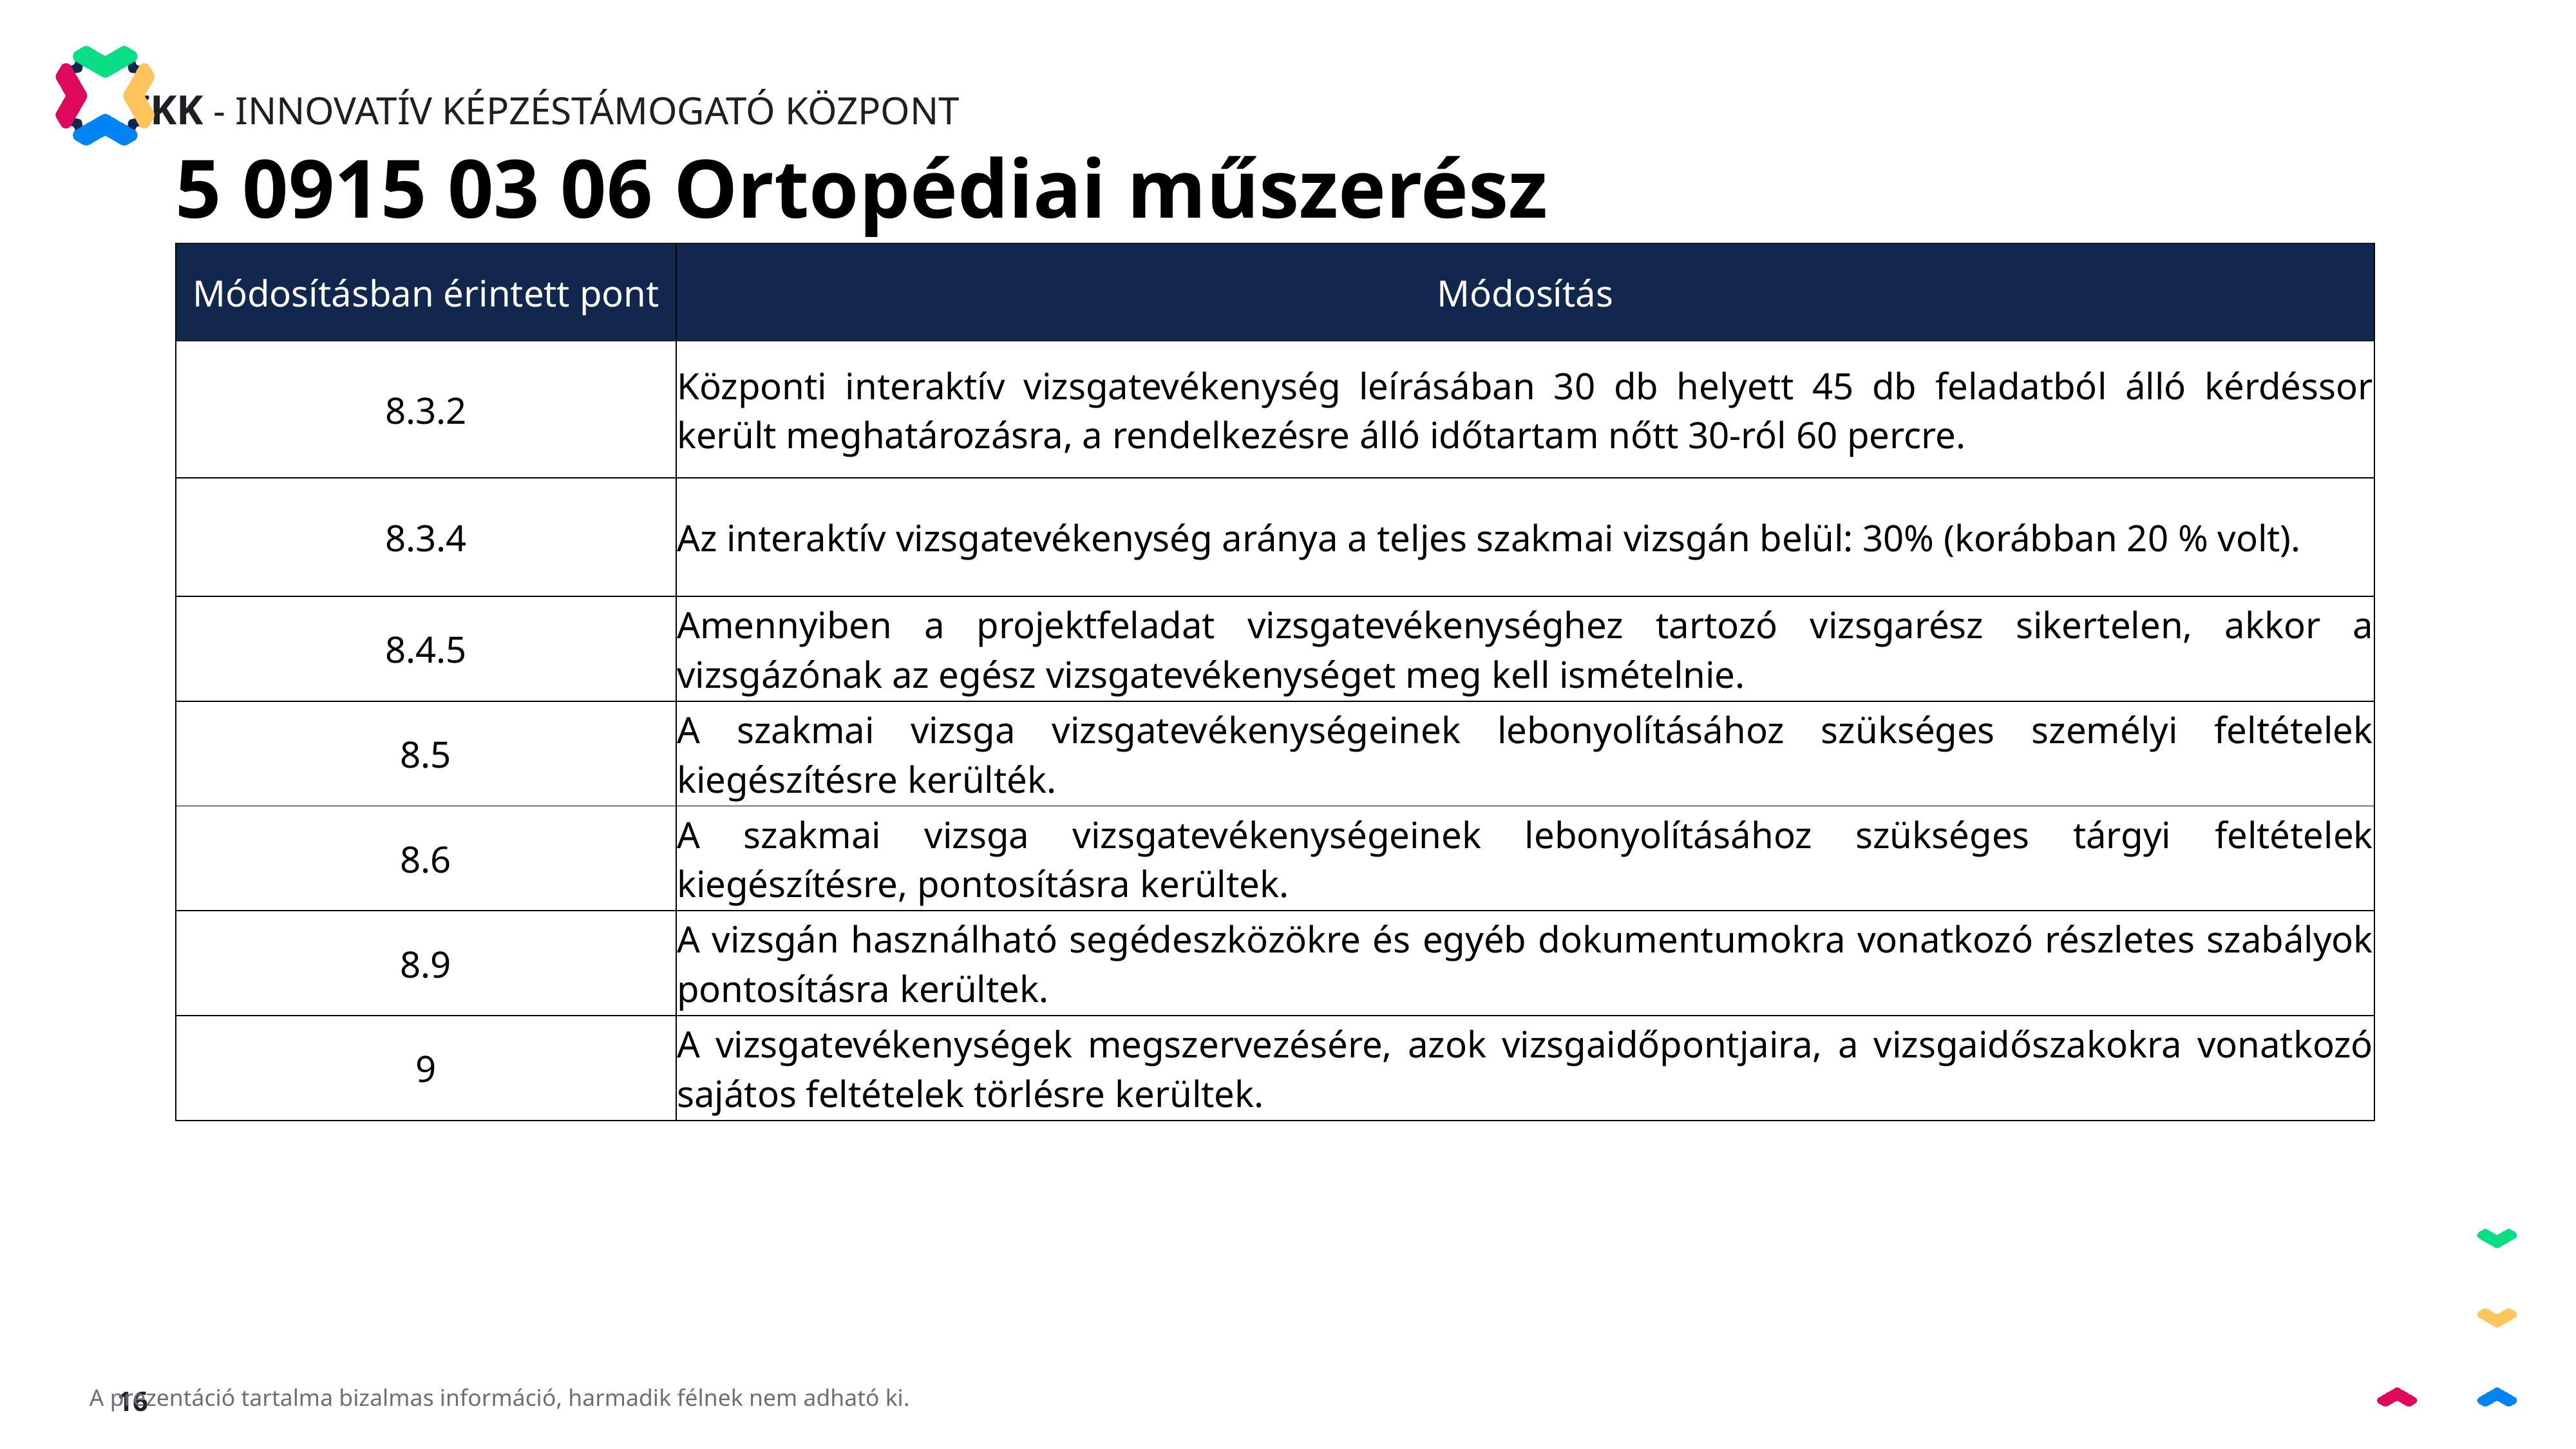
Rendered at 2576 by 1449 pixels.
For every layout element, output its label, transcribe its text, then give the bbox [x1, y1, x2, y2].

table_cell 8.4.5 [176, 597, 676, 701]
list 5 0915 03 06 Ortopédiai műszerész [175, 137, 2336, 218]
table_cell A szakmai vizsga vizsgatevékenységeinek lebonyolításához szükséges személyi feltételek kiegészítésre kerülték. [677, 702, 2374, 806]
table_cell 8.3.4 [176, 478, 676, 596]
table_cell Az interaktív vizsgatevékenység aránya a teljes szakmai vizsgán belül: 30% (korábban 20 % volt). [677, 478, 2374, 596]
table_cell A szakmai vizsga vizsgatevékenységeinek lebonyolításához szükséges tárgyi feltételek kiegészítésre, pontosításra kerültek. [677, 806, 2374, 910]
table_header Módosításban érintett pont [176, 243, 676, 341]
table_cell A vizsgán használható segédeszközökre és egyéb dokumentumokra vonatkozó részletes szabályok pontosításra kerültek. [677, 911, 2374, 1015]
table_cell Amennyiben a projektfeladat vizsgatevékenységhez tartozó vizsgarész sikertelen, akkor a vizsgázónak az egész vizsgatevékenységet meg kell ismételnie. [677, 597, 2374, 701]
picture [55, 46, 155, 146]
table_cell 8.6 [176, 806, 676, 910]
table_cell A vizsgatevékenységek megszervezésére, azok vizsgaidőpontjaira, a vizsgaidőszakokra vonatkozó sajátos feltételek törlésre kerültek. [677, 1016, 2374, 1120]
picture [2377, 1229, 2517, 1406]
table_cell 8.3.2 [176, 341, 676, 477]
table_cell 8.5 [176, 702, 676, 806]
table_cell 8.9 [176, 911, 676, 1015]
table_header Módosítás [677, 243, 2374, 341]
table_cell Központi interaktív vizsgatevékenység leírásában 30 db helyett 45 db feladatból álló kérdéssor került meghatározásra, a rendelkezésre álló időtartam nőtt 30-ról 60 percre. [677, 341, 2374, 477]
table_cell 9 [176, 1016, 676, 1120]
